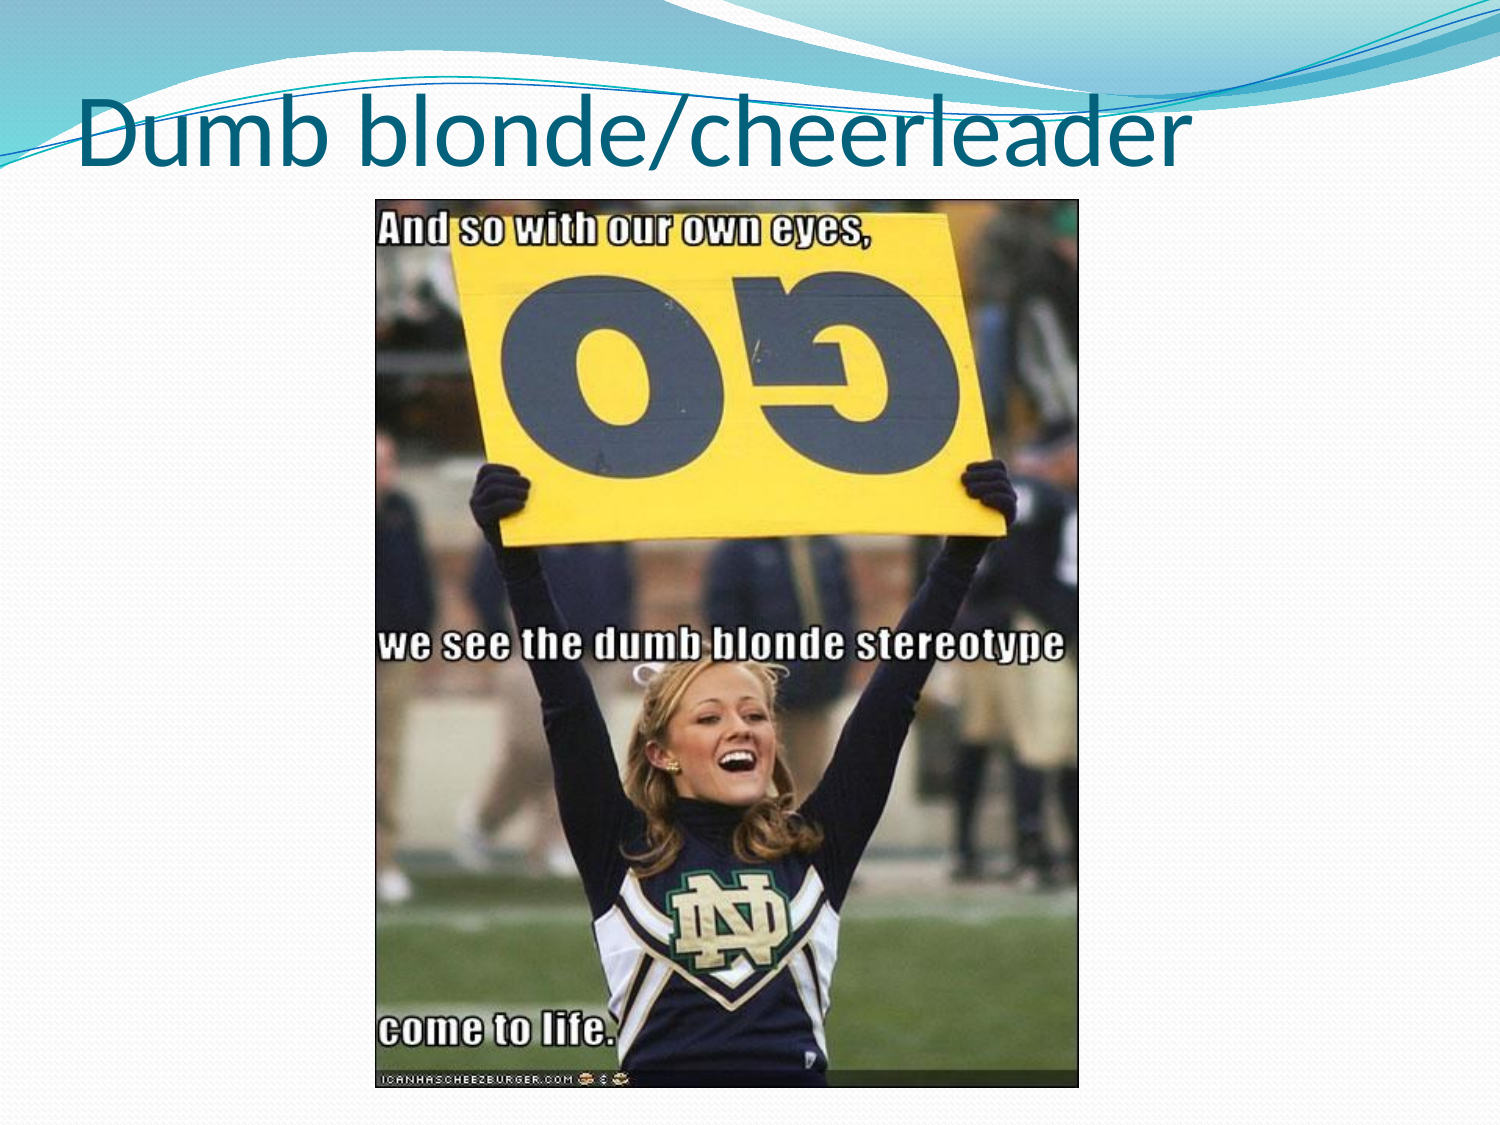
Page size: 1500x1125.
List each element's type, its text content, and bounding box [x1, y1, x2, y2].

title Dumb blonde/cheerleader [75, 0, 1425, 188]
picture [374, 199, 1079, 1088]
